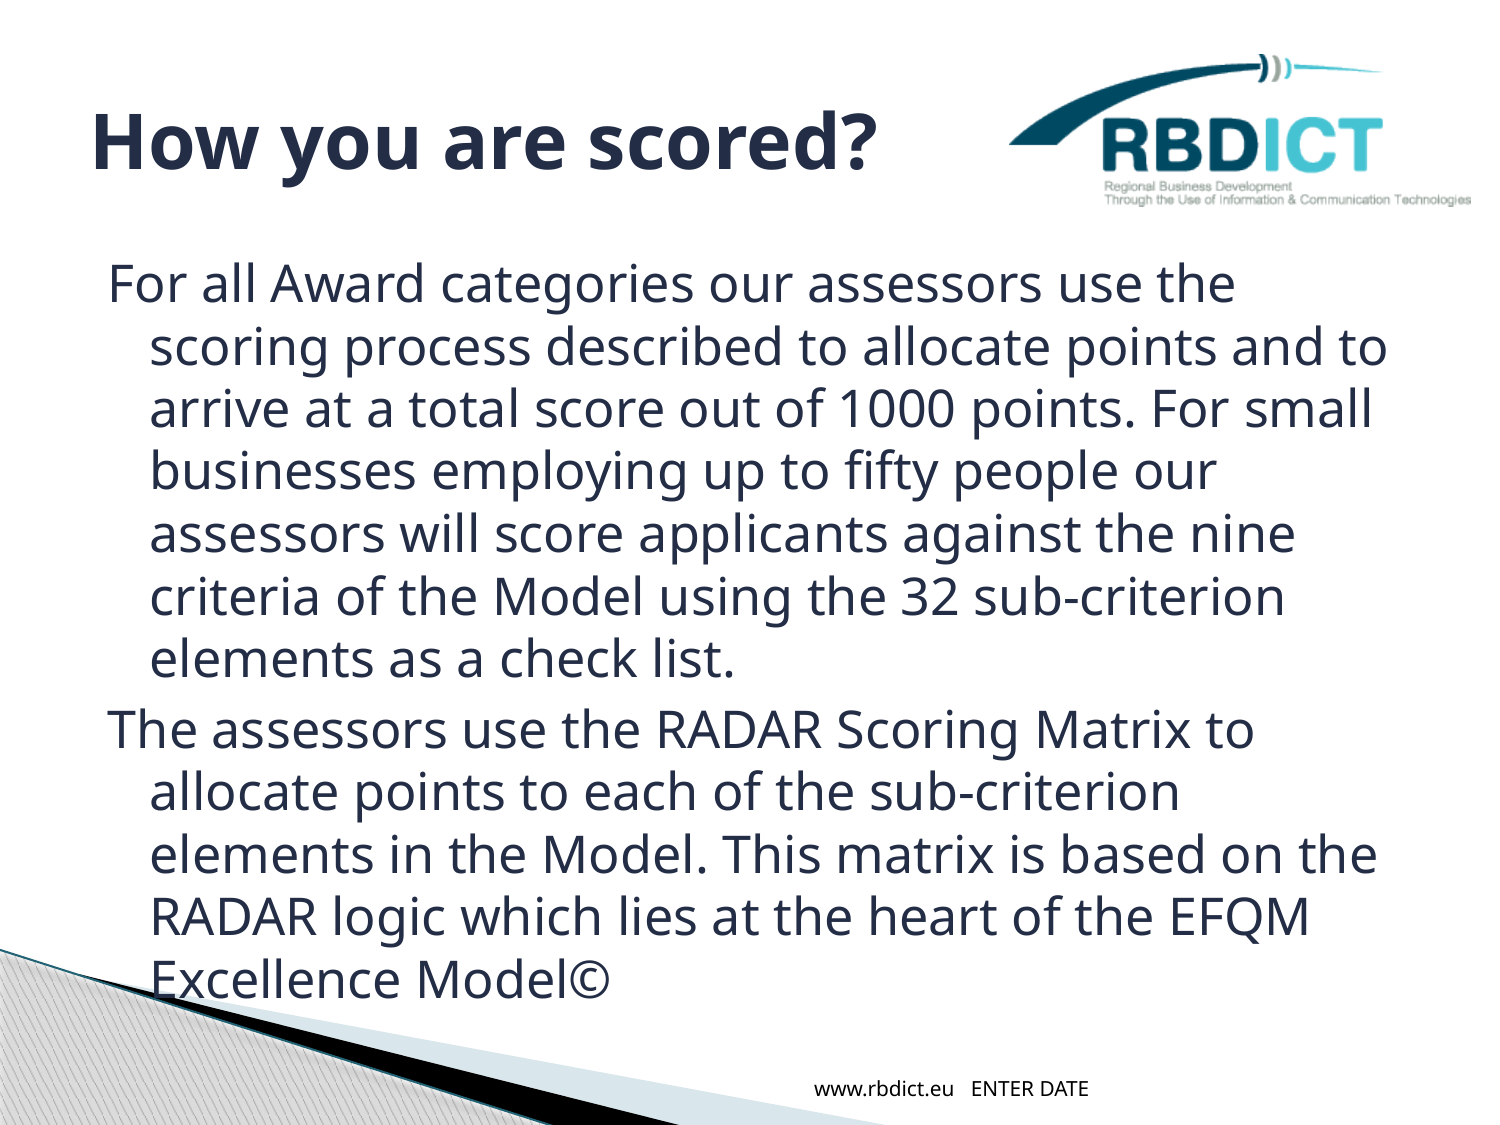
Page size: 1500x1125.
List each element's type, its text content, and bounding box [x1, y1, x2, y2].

list For all Award categories our assessors use the scoring process described to allocate points and to arrive at a total score out of 1000 points. For small businesses employing up to fifty people our assessors will score applicants against the nine criteria of the Model using the 32 sub-criterion elements as a check list. The assessors use the RADAR Scoring Matrix to allocate points to each of the sub-criterion elements in the Model. This matrix is based on the RADAR logic which lies at the heart of the EFQM Excellence Model© [74, 242, 1426, 986]
footer www.rbdict.eu ENTER DATE [718, 1051, 1105, 1112]
title How you are scored? [75, 45, 1425, 233]
picture [1425, 54, 1471, 207]
